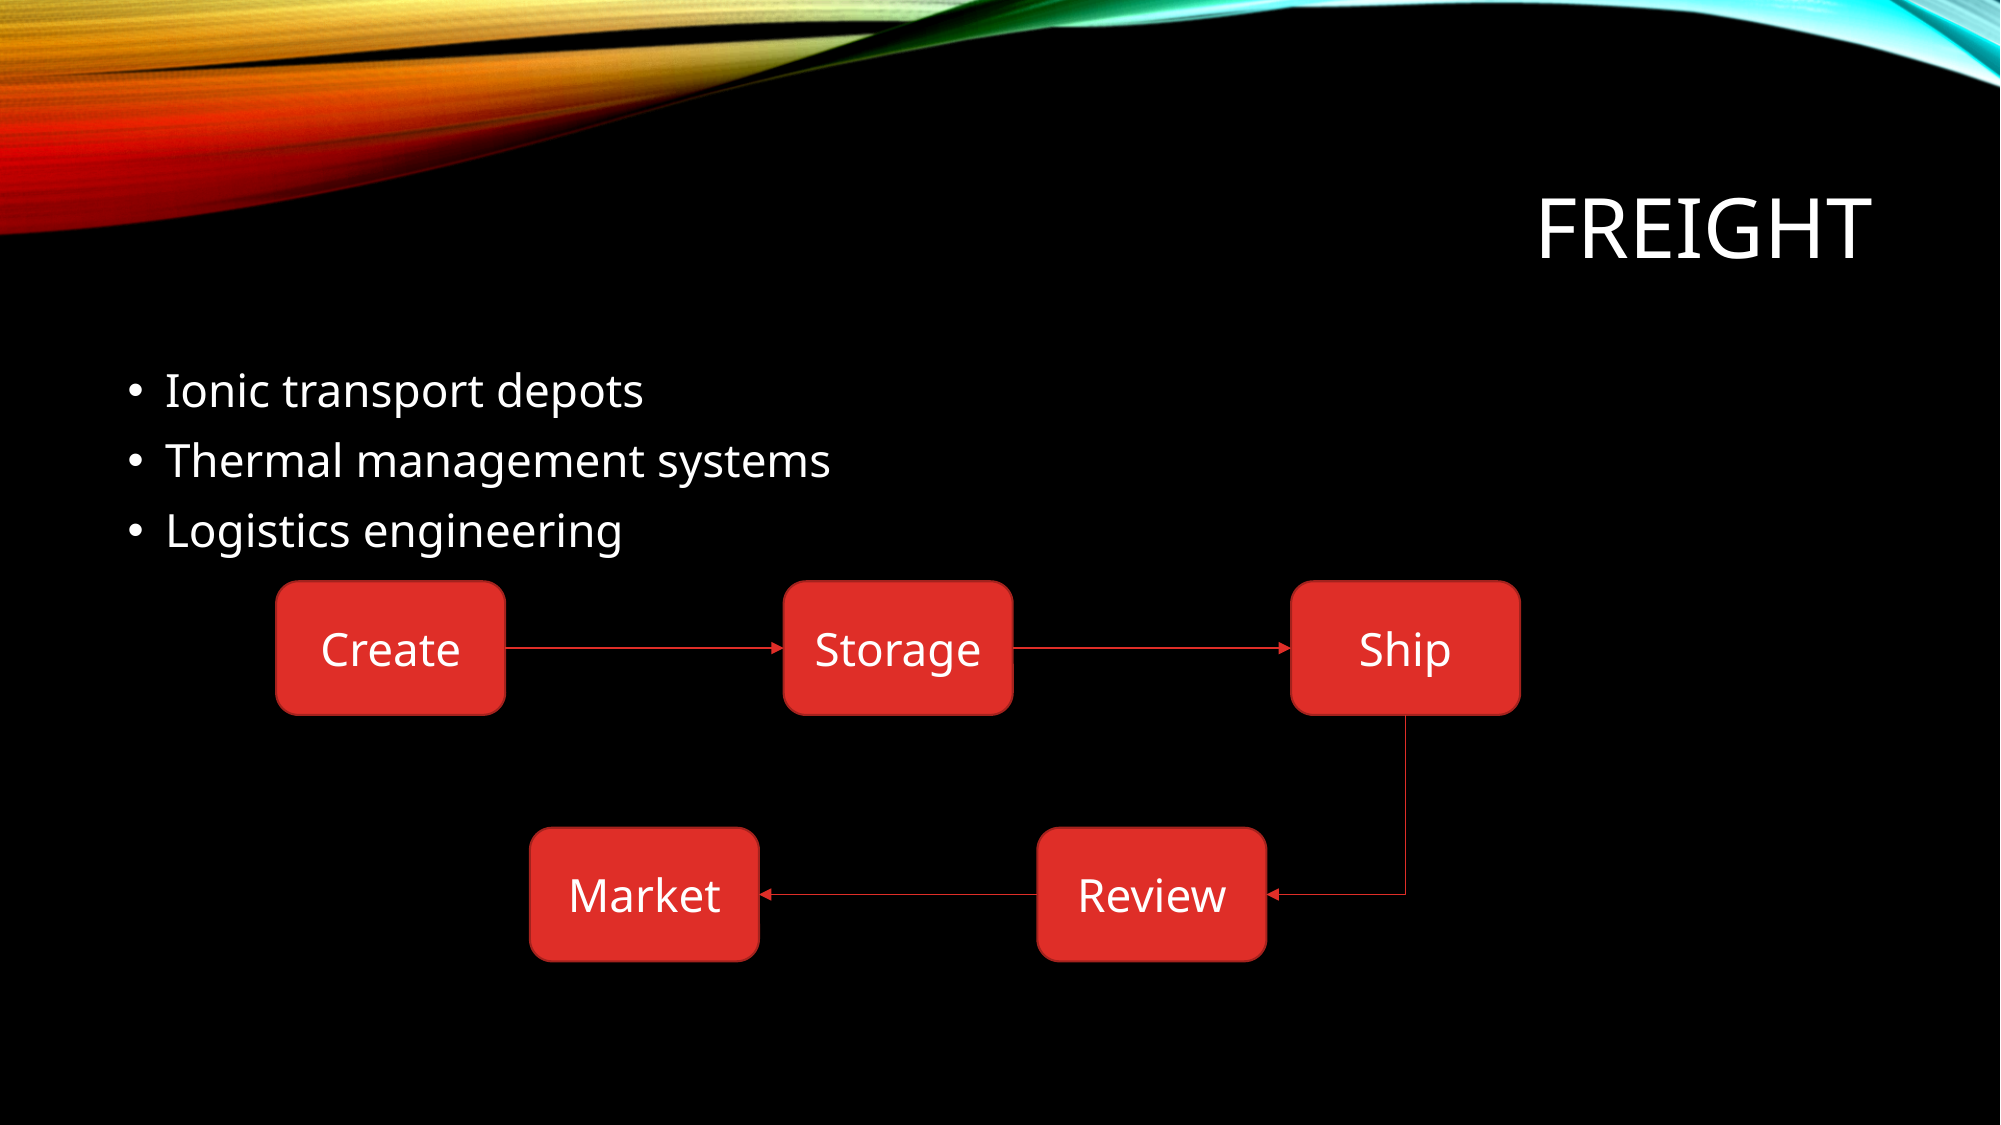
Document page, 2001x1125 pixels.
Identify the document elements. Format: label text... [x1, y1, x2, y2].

text_box Create [275, 580, 507, 716]
text_box Ship [1290, 580, 1522, 716]
title freight [474, 125, 1888, 338]
picture [0, 0, 2000, 237]
text_box Storage [782, 580, 1014, 716]
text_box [1245, 734, 1427, 875]
text_box Market [528, 826, 761, 963]
list Ionic transport depots Thermal management systems Logistics engineering [112, 360, 1888, 1021]
text_box Review [1036, 826, 1268, 963]
